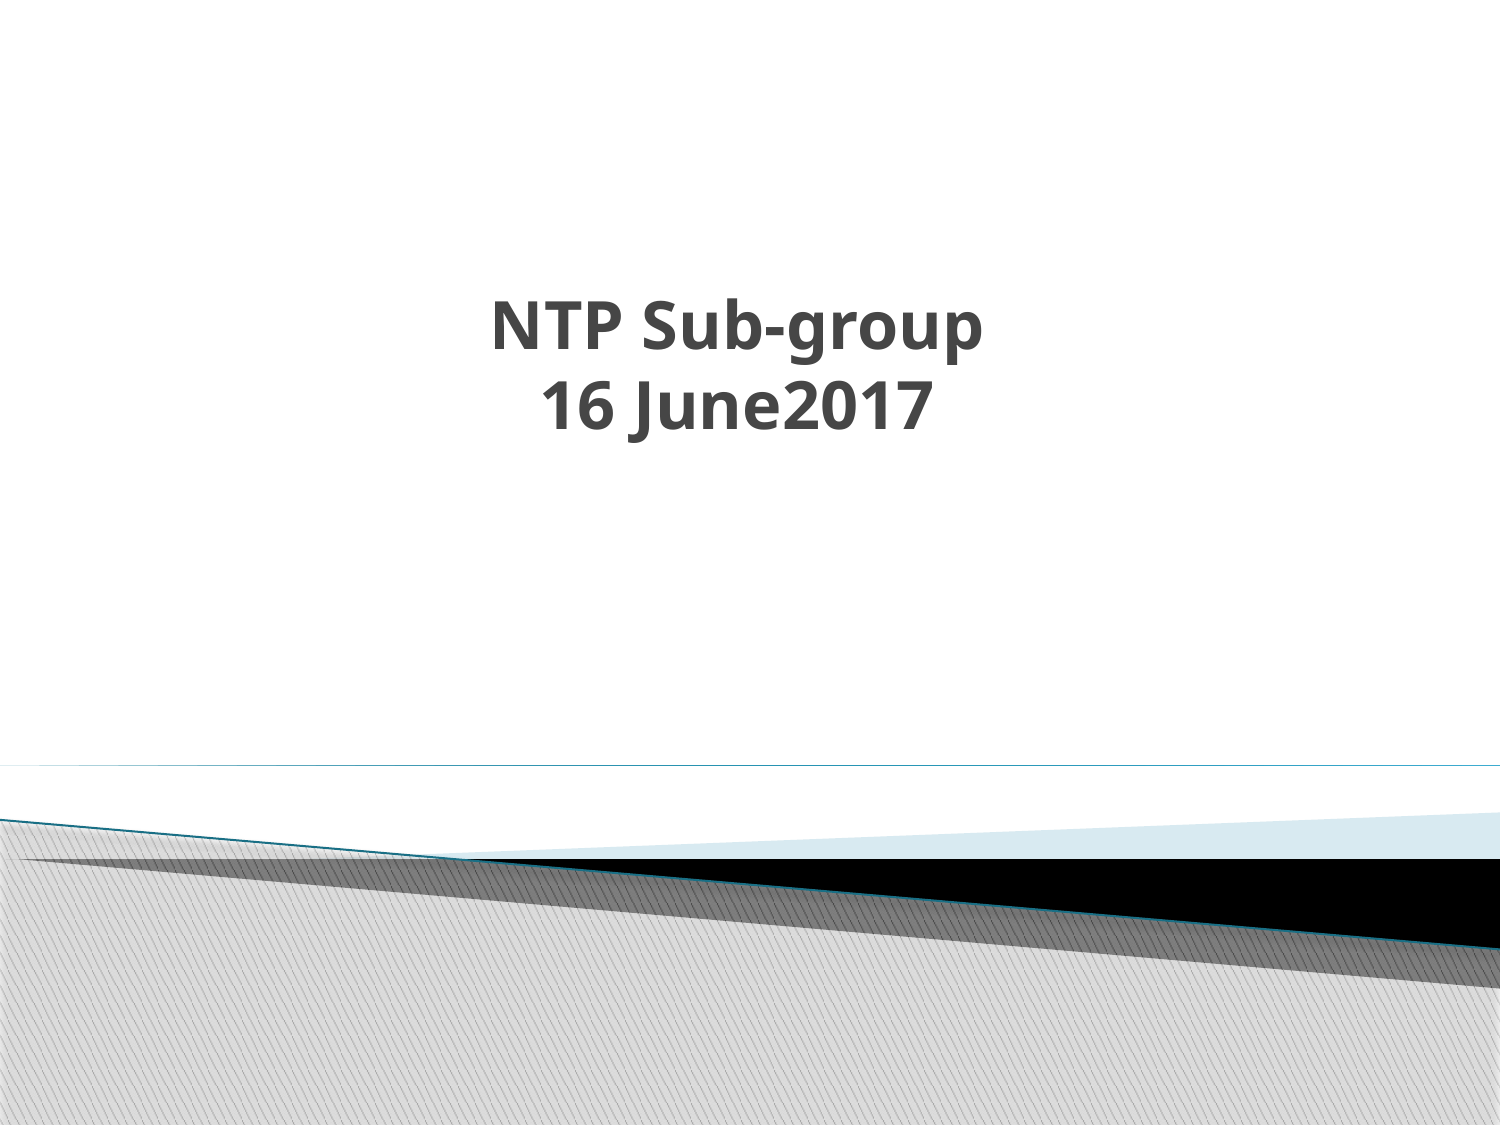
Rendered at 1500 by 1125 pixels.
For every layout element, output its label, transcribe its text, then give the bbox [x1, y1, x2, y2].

picture [5, 859, 1500, 989]
title NTP Sub-group 16 June2017 [99, 237, 1375, 450]
